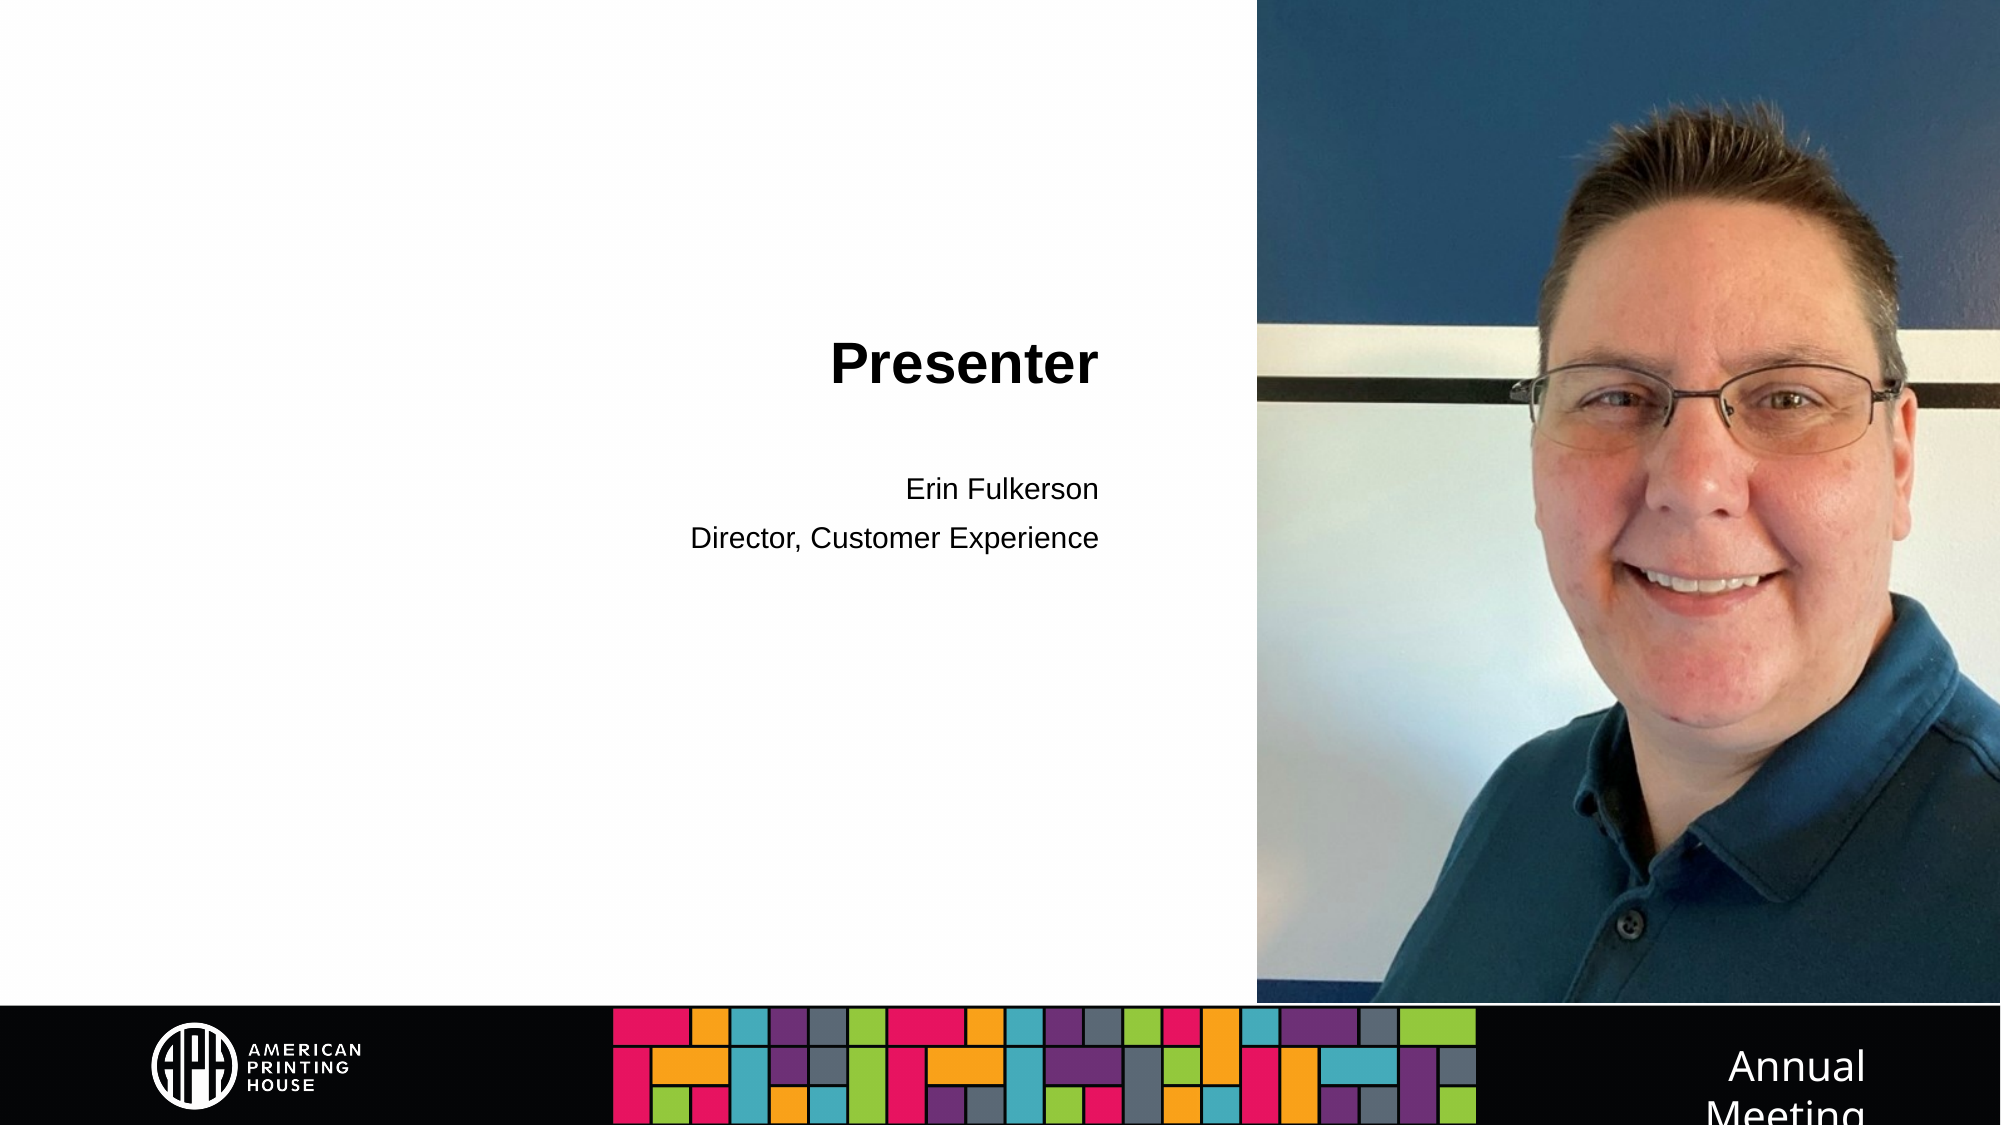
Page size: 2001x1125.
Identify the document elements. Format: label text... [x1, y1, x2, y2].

picture [1727, 1107, 1734, 1125]
picture [1821, 1111, 1833, 1125]
picture [1771, 1111, 1783, 1118]
picture [0, 0, 2001, 1125]
picture [1711, 1105, 1719, 1125]
picture [1846, 1111, 1858, 1125]
picture [1748, 1111, 1760, 1118]
list Erin Fulkerson Director, Customer Experience [371, 465, 1115, 563]
title Presenter [371, 289, 1115, 440]
